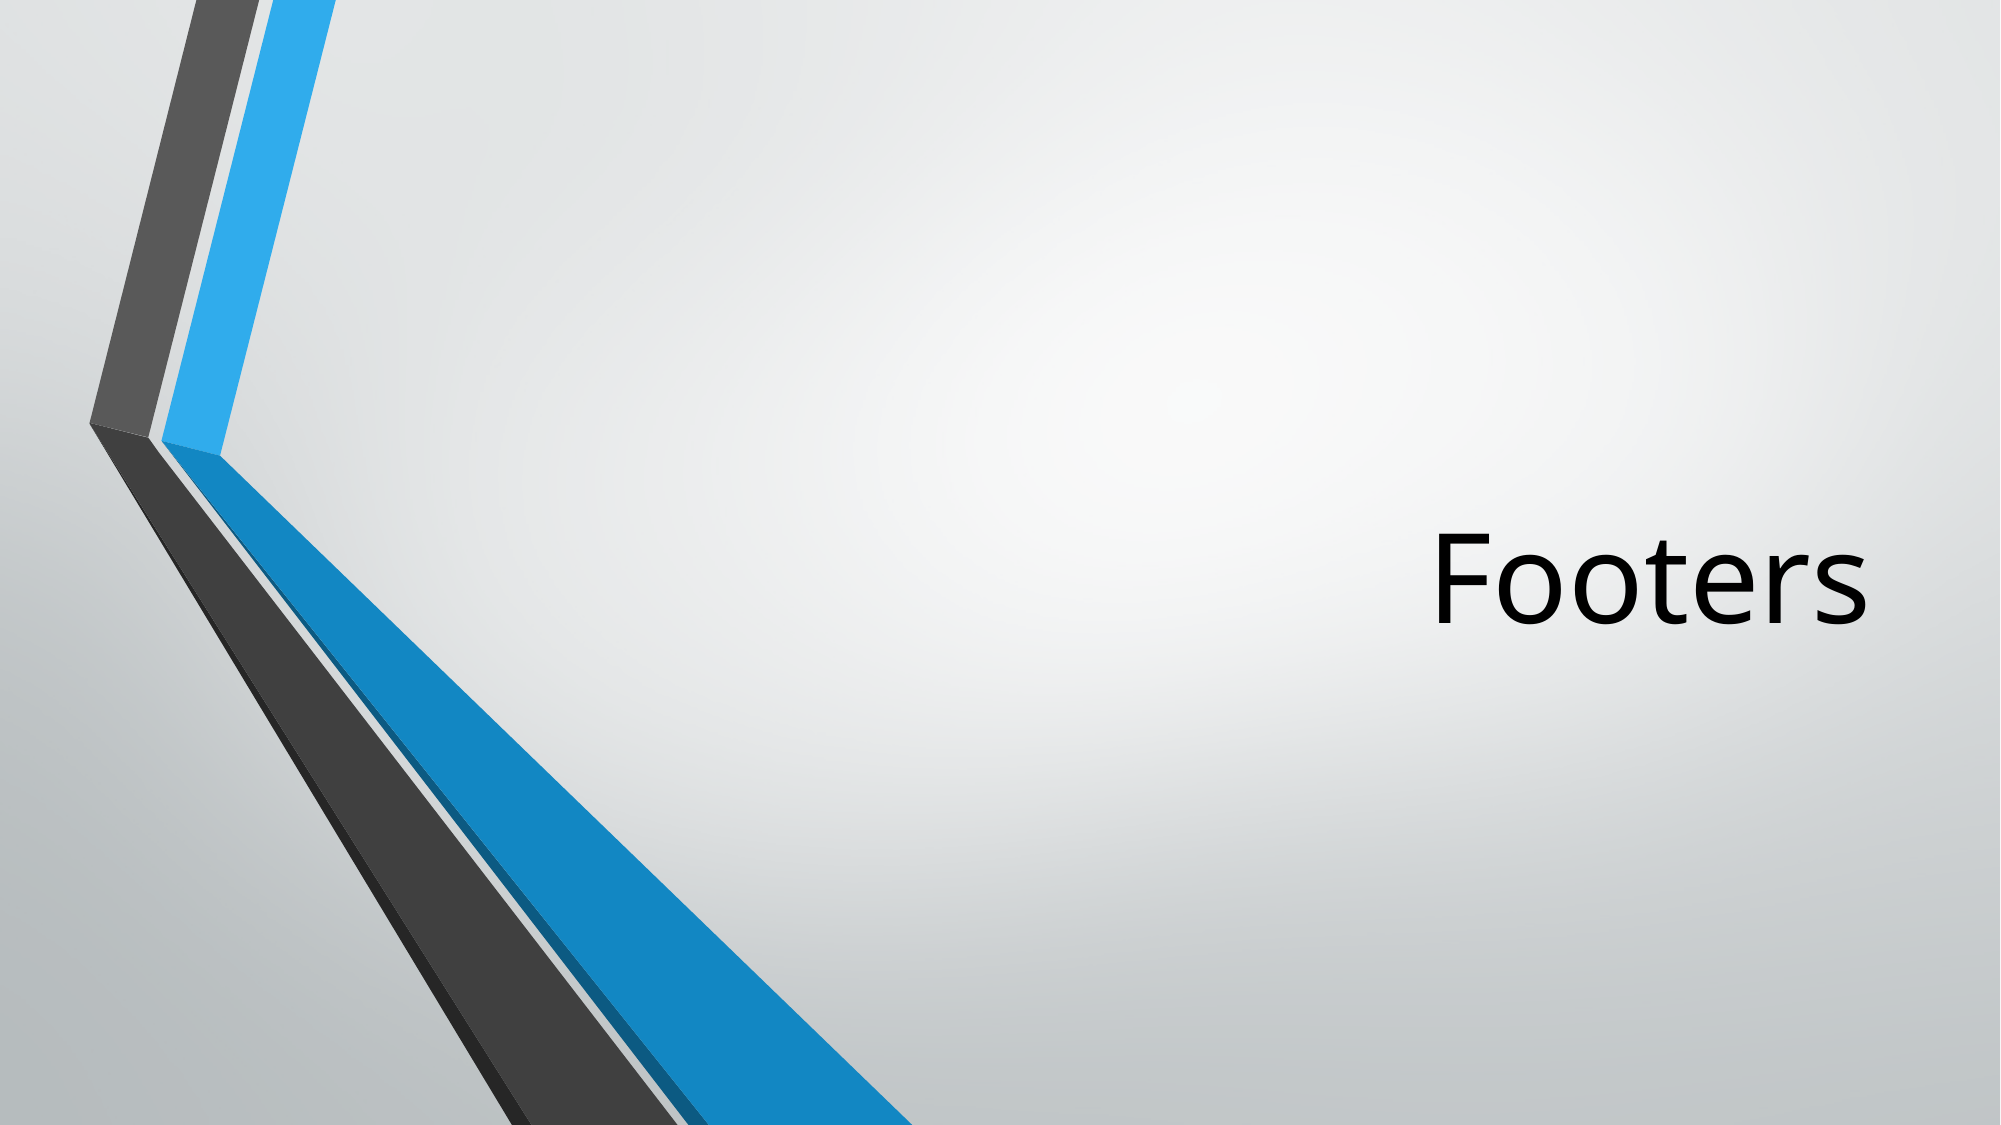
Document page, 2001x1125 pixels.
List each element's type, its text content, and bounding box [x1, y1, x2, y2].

title Footers [480, 226, 1887, 656]
